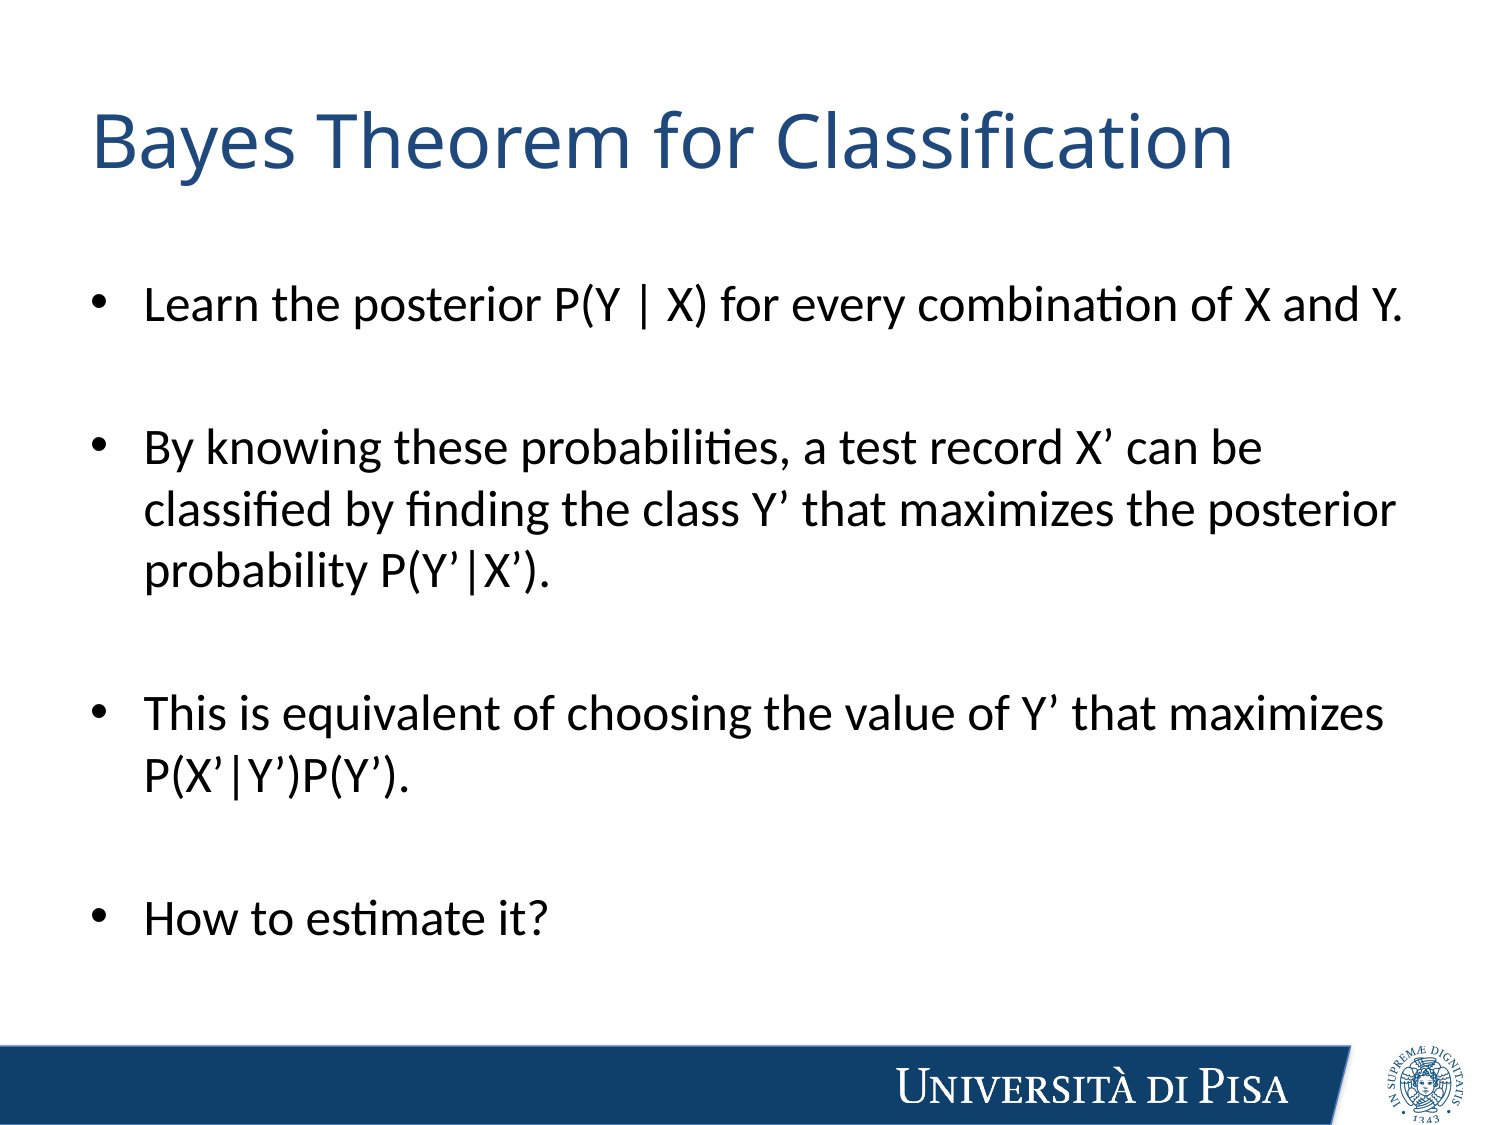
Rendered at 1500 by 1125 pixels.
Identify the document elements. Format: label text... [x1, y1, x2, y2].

title Bayes Theorem for Classification [75, 45, 1425, 233]
list Learn the posterior P(Y | X) for every combination of X and Y. By knowing these probabilities, a test record X’ can be classified by finding the class Y’ that maximizes the posterior probability P(Y’|X’). This is equivalent of choosing the value of Y’ that maximizes P(X’|Y’)P(Y’). How to estimate it? [75, 262, 1425, 1005]
